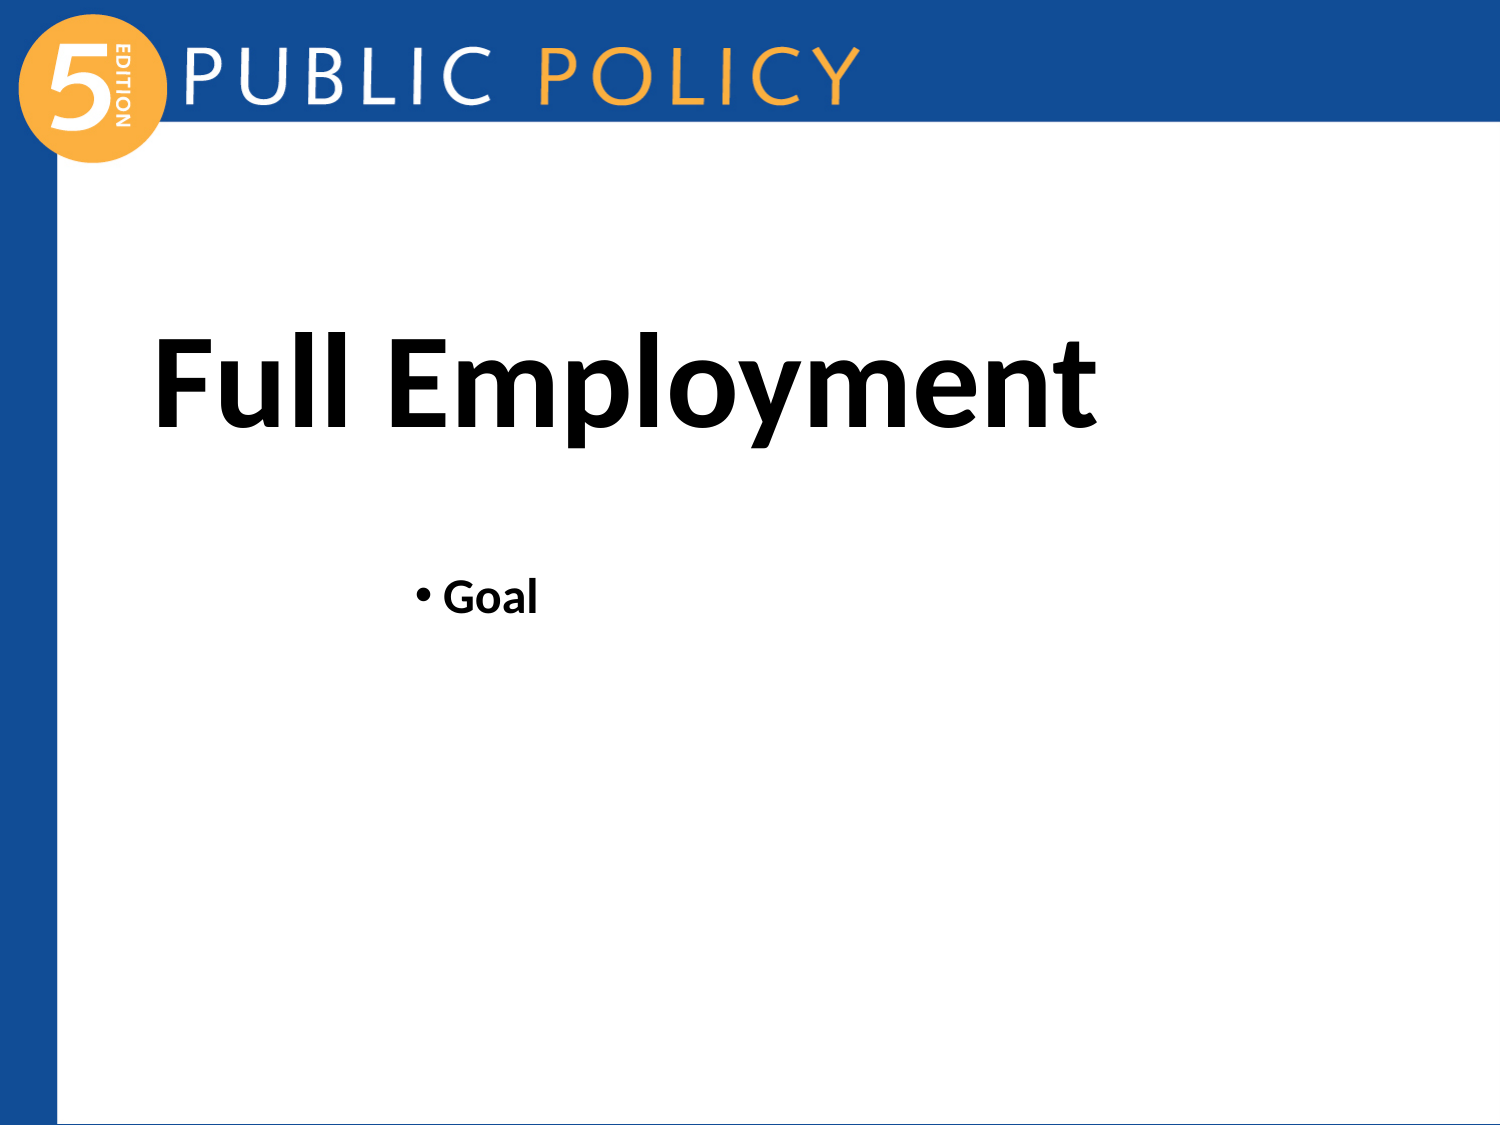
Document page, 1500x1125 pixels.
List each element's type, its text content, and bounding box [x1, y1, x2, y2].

title Full Employment [137, 275, 1432, 493]
picture [0, 0, 1500, 1125]
subtitle Goal [399, 562, 1325, 663]
